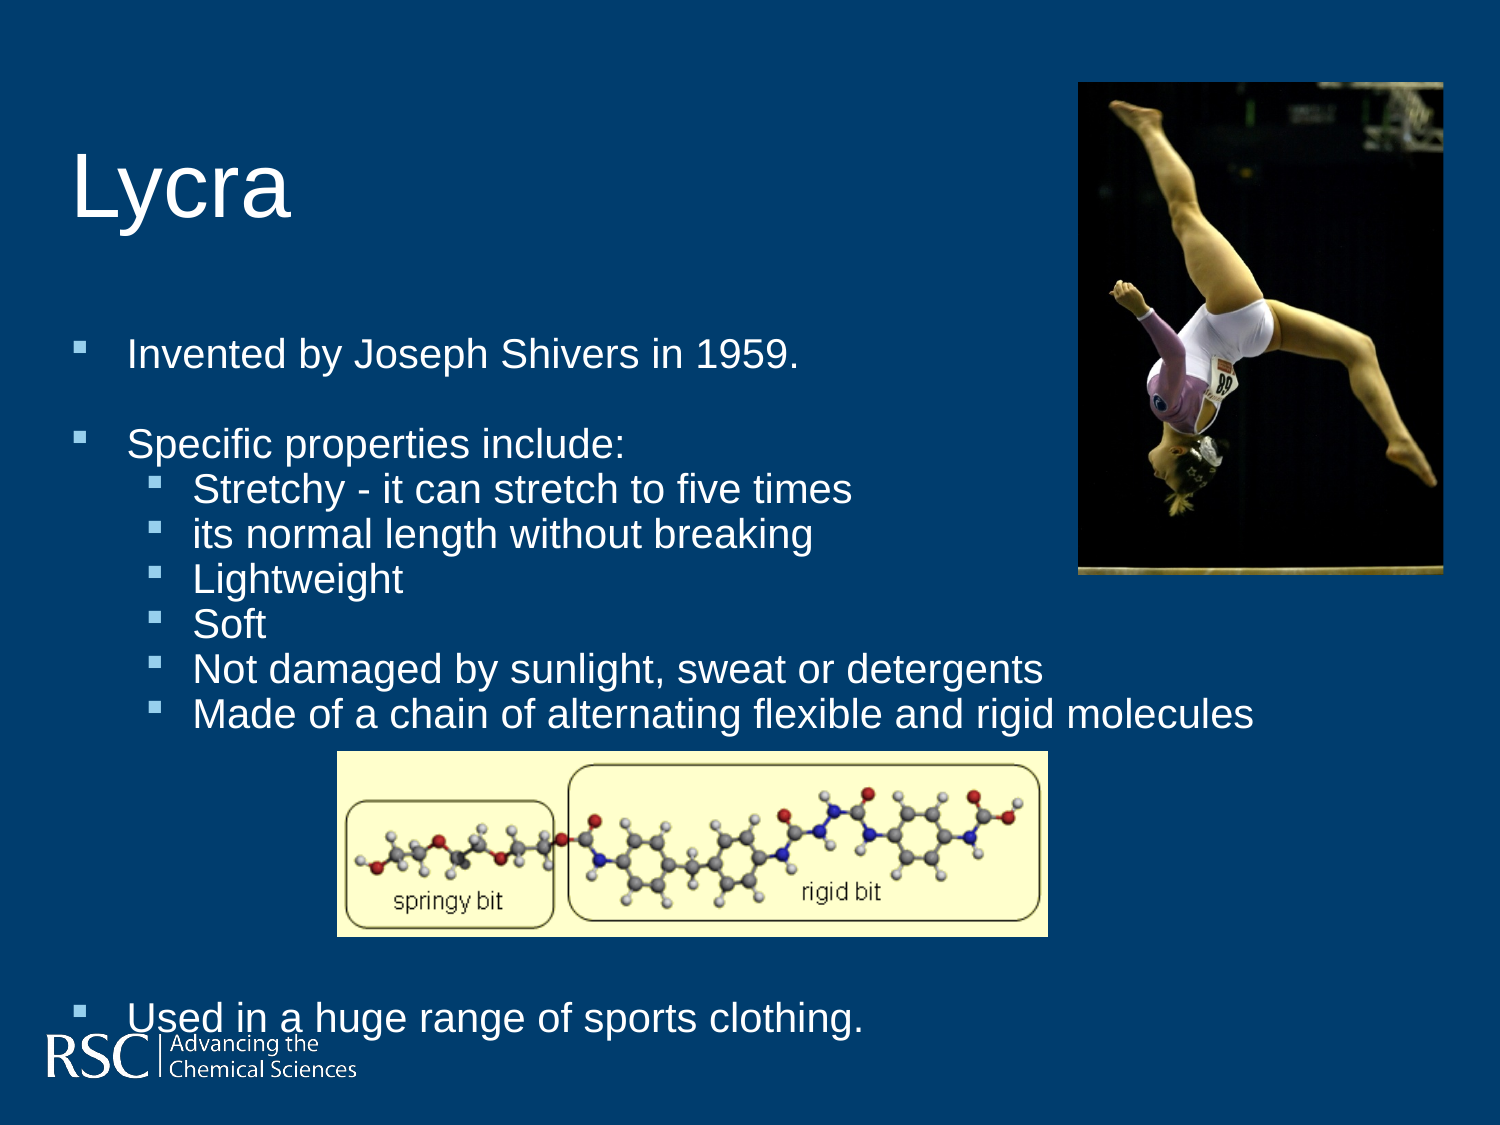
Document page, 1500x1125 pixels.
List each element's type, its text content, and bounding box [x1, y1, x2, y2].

title Lycra [55, 74, 1438, 244]
picture [42, 1028, 362, 1082]
picture [1077, 81, 1444, 575]
list Invented by Joseph Shivers in 1959. Specific properties include: Stretchy - it can stretch to five times its normal length without breaking Lightweight Soft Not damaged by sunlight, sweat or detergents Made of a chain of alternating flexible and rigid molecules Used in a huge range of sports clothing. [55, 324, 1438, 976]
picture [337, 751, 1049, 937]
